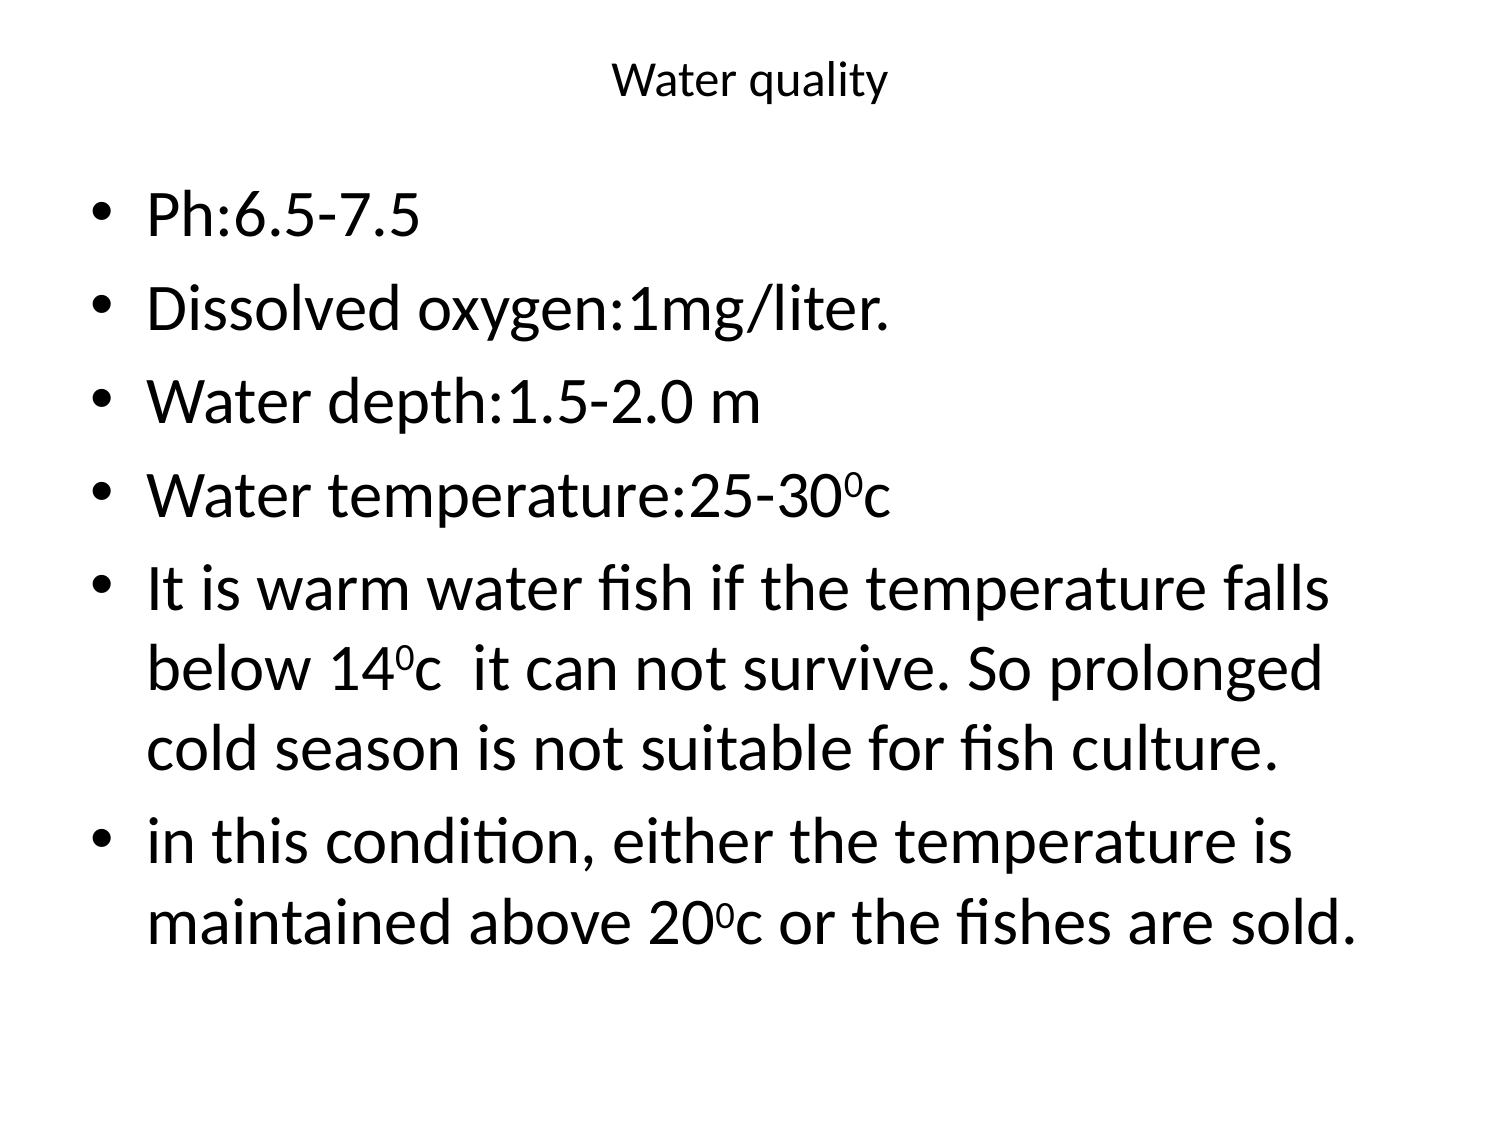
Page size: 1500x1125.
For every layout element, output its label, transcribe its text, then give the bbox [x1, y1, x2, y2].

list Ph:6.5-7.5 Dissolved oxygen:1mg/liter. Water depth:1.5-2.0 m Water temperature:25-300c It is warm water fish if the temperature falls below 140c it can not survive. So prolonged cold season is not suitable for fish culture. in this condition, either the temperature is maintained above 200c or the fishes are sold. [75, 162, 1425, 1005]
title Water quality [75, 37, 1425, 162]
